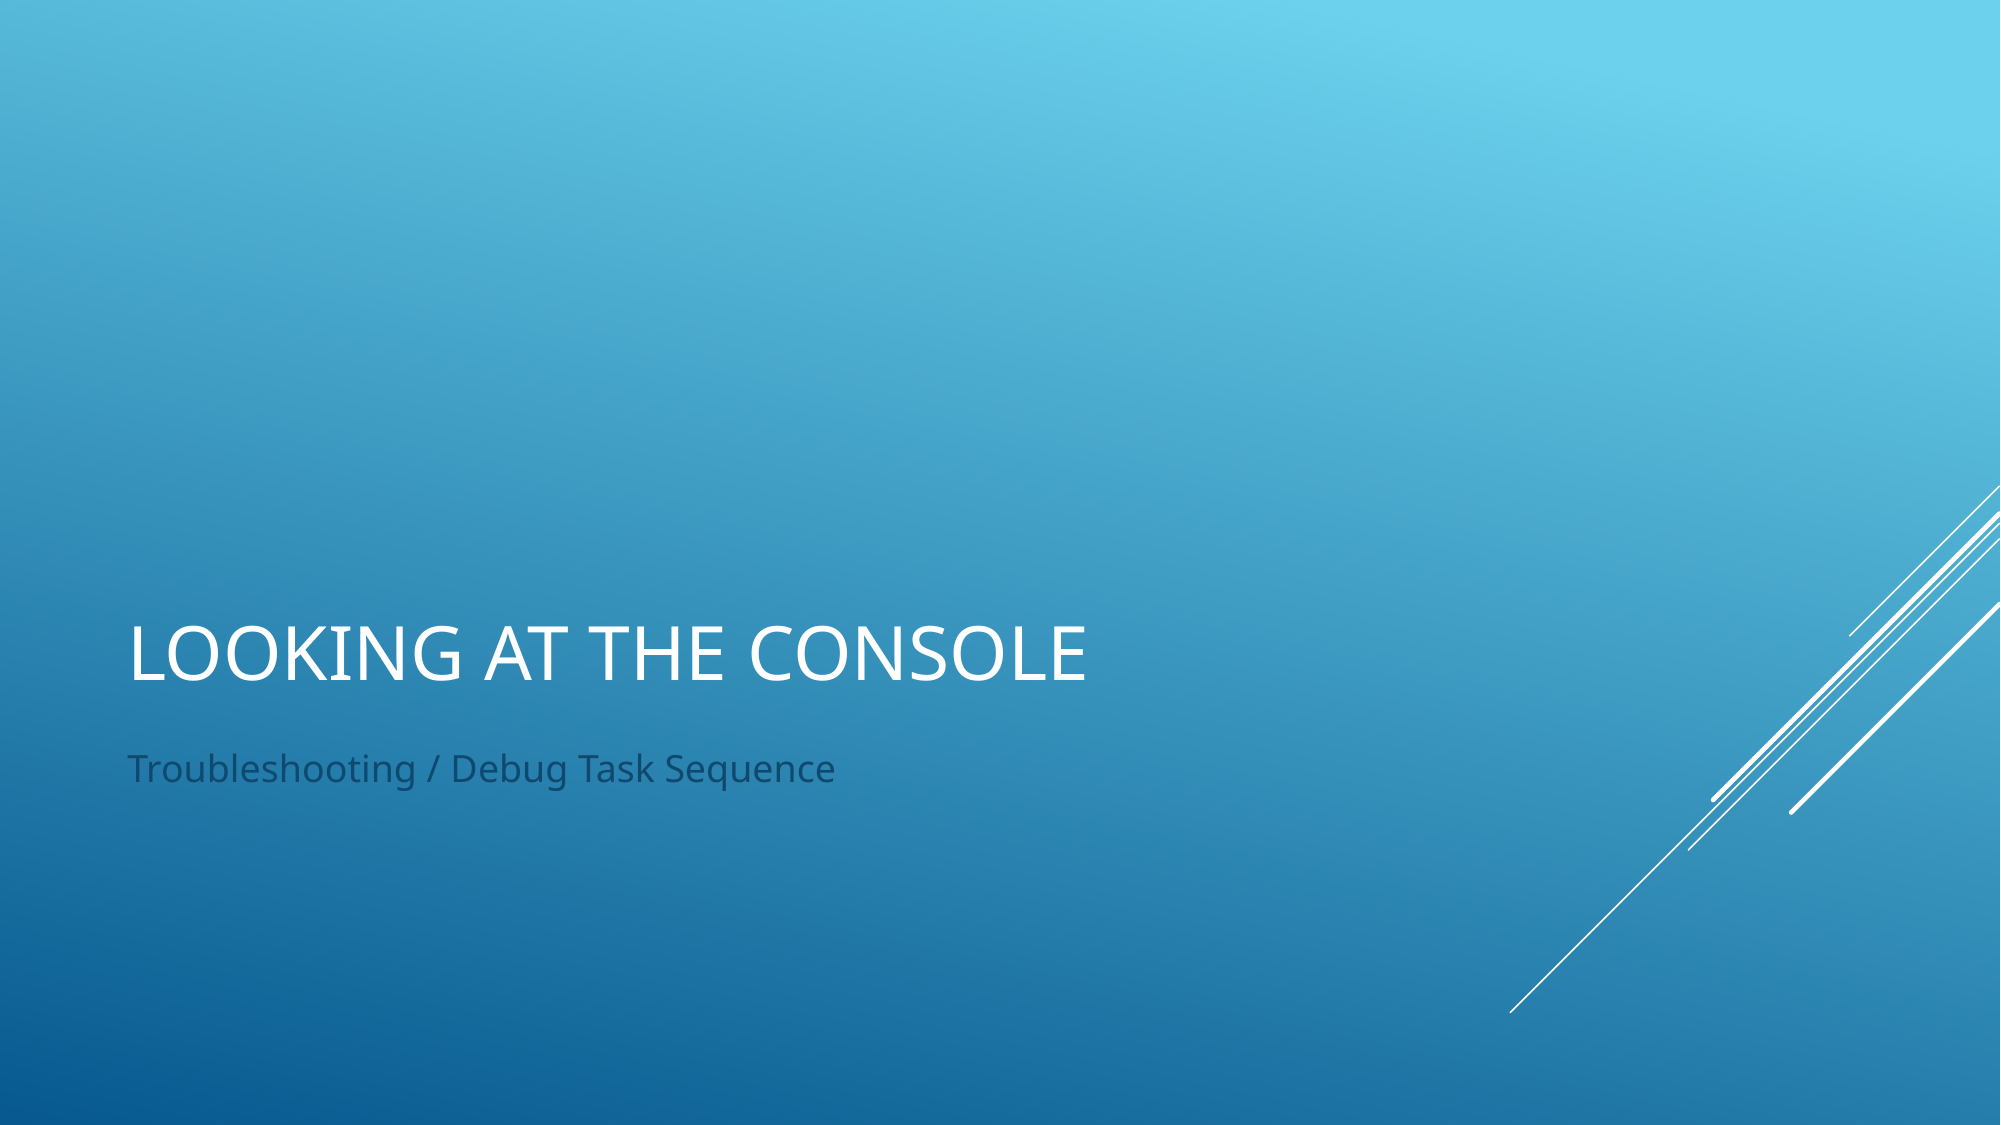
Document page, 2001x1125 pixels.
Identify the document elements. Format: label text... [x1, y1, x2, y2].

list Troubleshooting / Debug Task Sequence [112, 737, 1513, 984]
title Looking at the Console [112, 329, 1513, 704]
